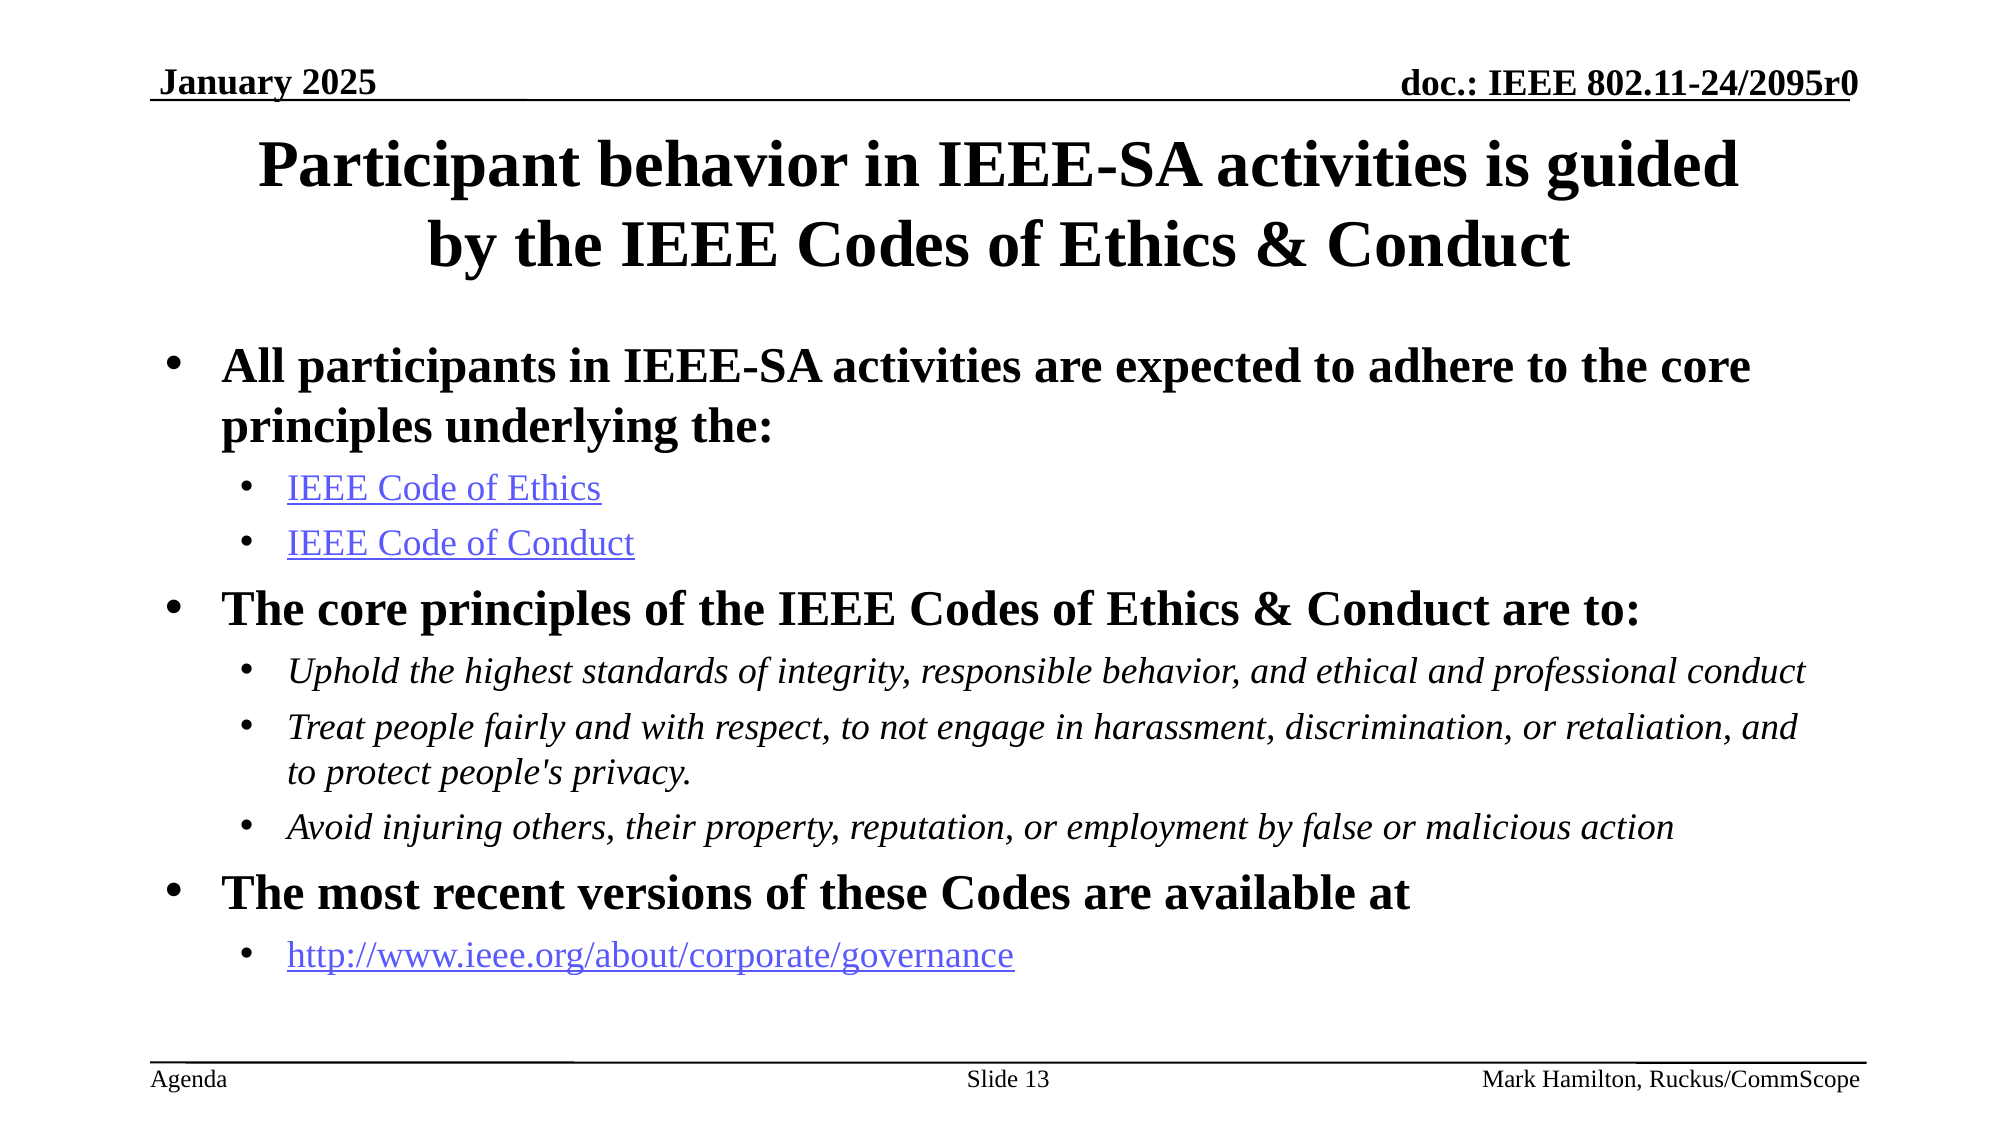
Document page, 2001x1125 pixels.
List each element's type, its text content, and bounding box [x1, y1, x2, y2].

title Participant behavior in IEEE-SA activities is guided by the IEEE Codes of Ethics & Conduct [149, 112, 1850, 288]
slide_number Slide 13 [950, 1061, 1067, 1123]
list All participants in IEEE-SA activities are expected to adhere to the core principles underlying the: IEEE Code of Ethics IEEE Code of Conduct The core principles of the IEEE Codes of Ethics & Conduct are to: Uphold the highest standards of integrity, responsible behavior, and ethical and professional conduct Treat people fairly and with respect, to not engage in harassment, discrimination, or retaliation, and to protect people's privacy. Avoid injuring others, their property, reputation, or employment by false or malicious action The most recent versions of these Codes are available at http://www.ieee.org/about/corporate/governance [149, 324, 1850, 1000]
